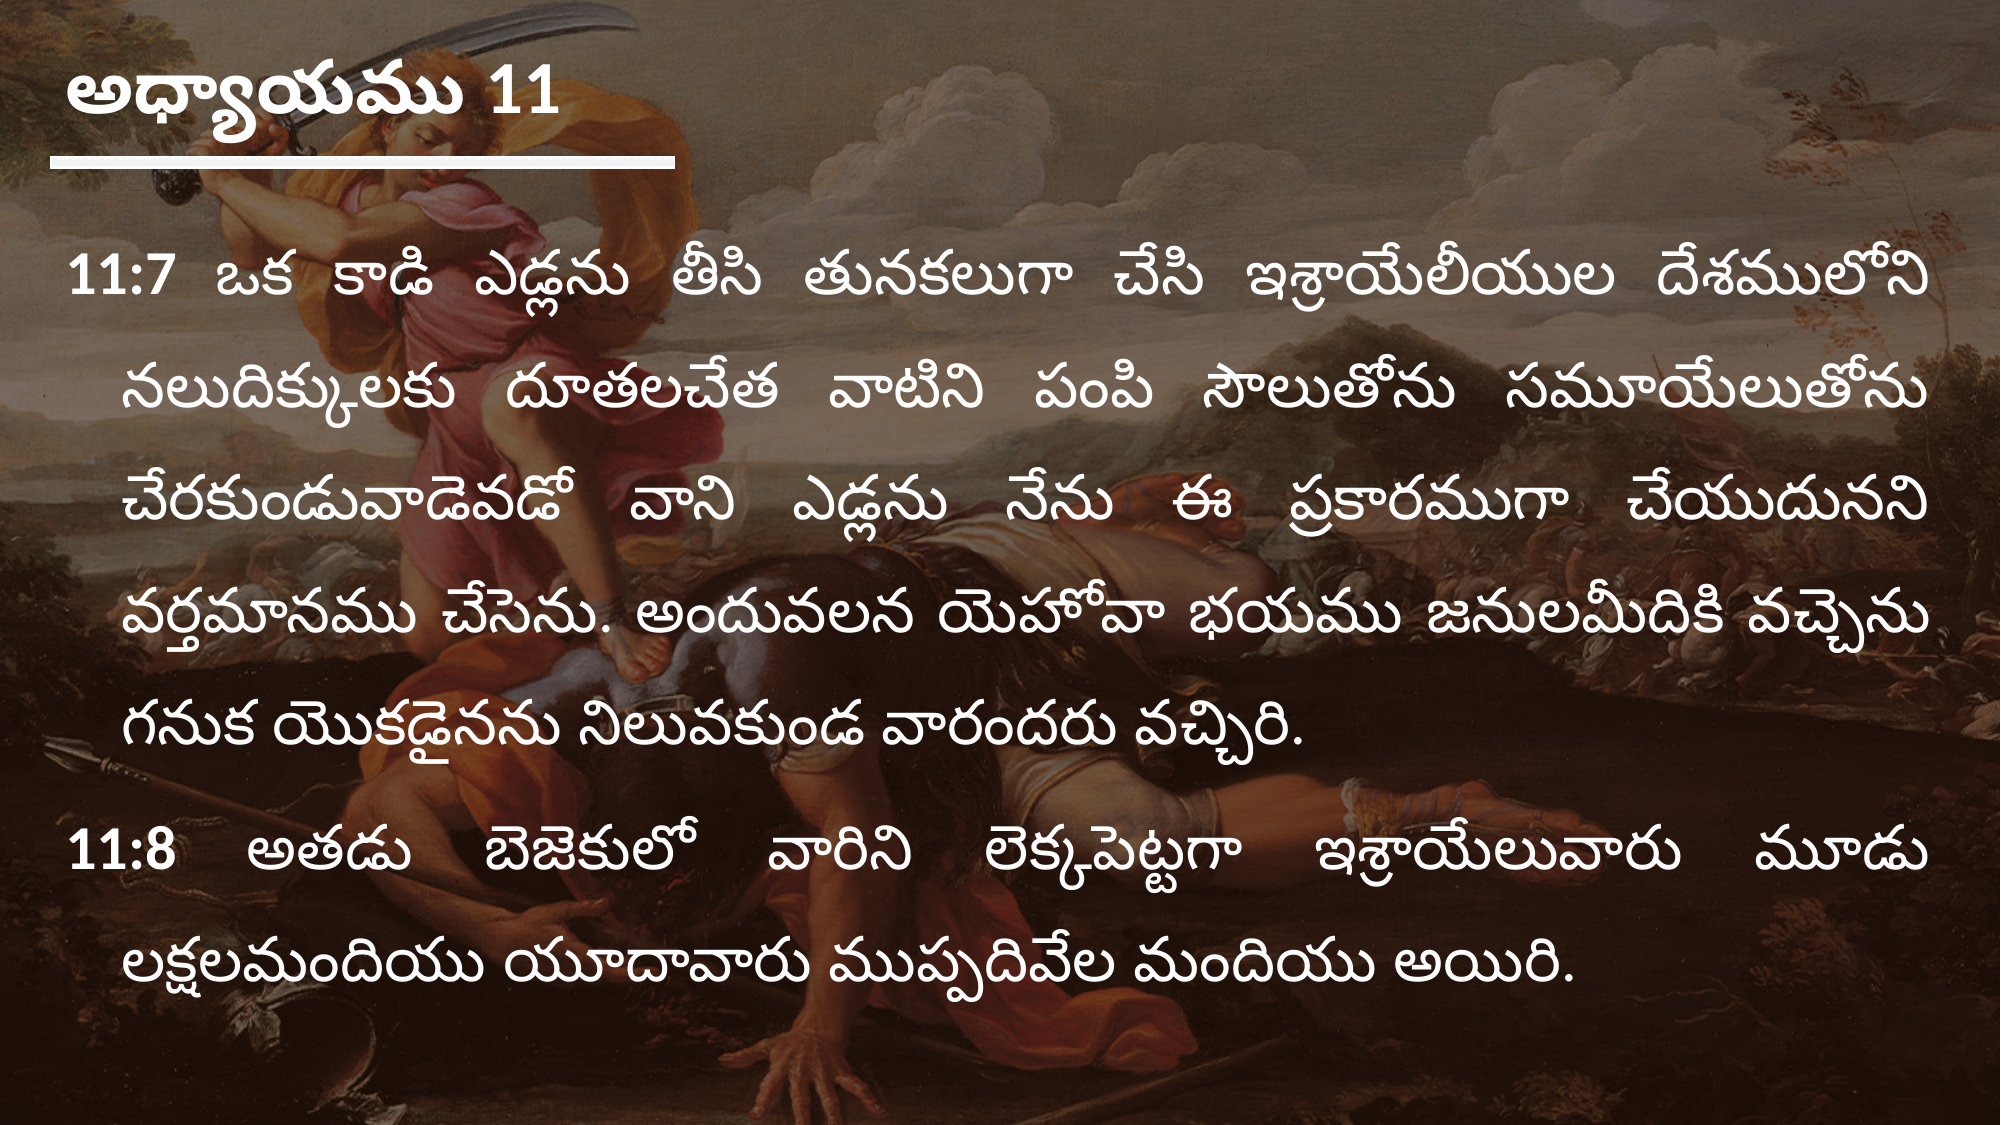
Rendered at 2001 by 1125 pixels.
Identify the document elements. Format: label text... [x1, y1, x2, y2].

picture [0, 0, 2000, 1125]
title అధ్యాయము 11 [50, 0, 1925, 167]
list 11:7 ఒక కాడి ఎడ్లను తీసి తునకలుగా చేసి ఇశ్రాయేలీయుల దేశములోని నలుదిక్కులకు దూతలచేత వాటిని పంపి సౌలుతోను సమూయేలుతోను చేరకుండువాడెవడో వాని ఎడ్లను నేను ఈ ప్రకారముగా చేయుదునని వర్తమానము చేసెను. అందువలన యెహోవా భయము జనులమీదికి వచ్చెను గనుక యొకడైనను నిలువకుండ వారందరు వచ్చిరి. 11:8 అతడు బెజెకులో వారిని లెక్కపెట్టగా ఇశ్రాయేలువారు మూడు లక్షలమందియు యూదావారు ముప్పదివేల మందియు అయిరి. [50, 187, 1946, 1063]
